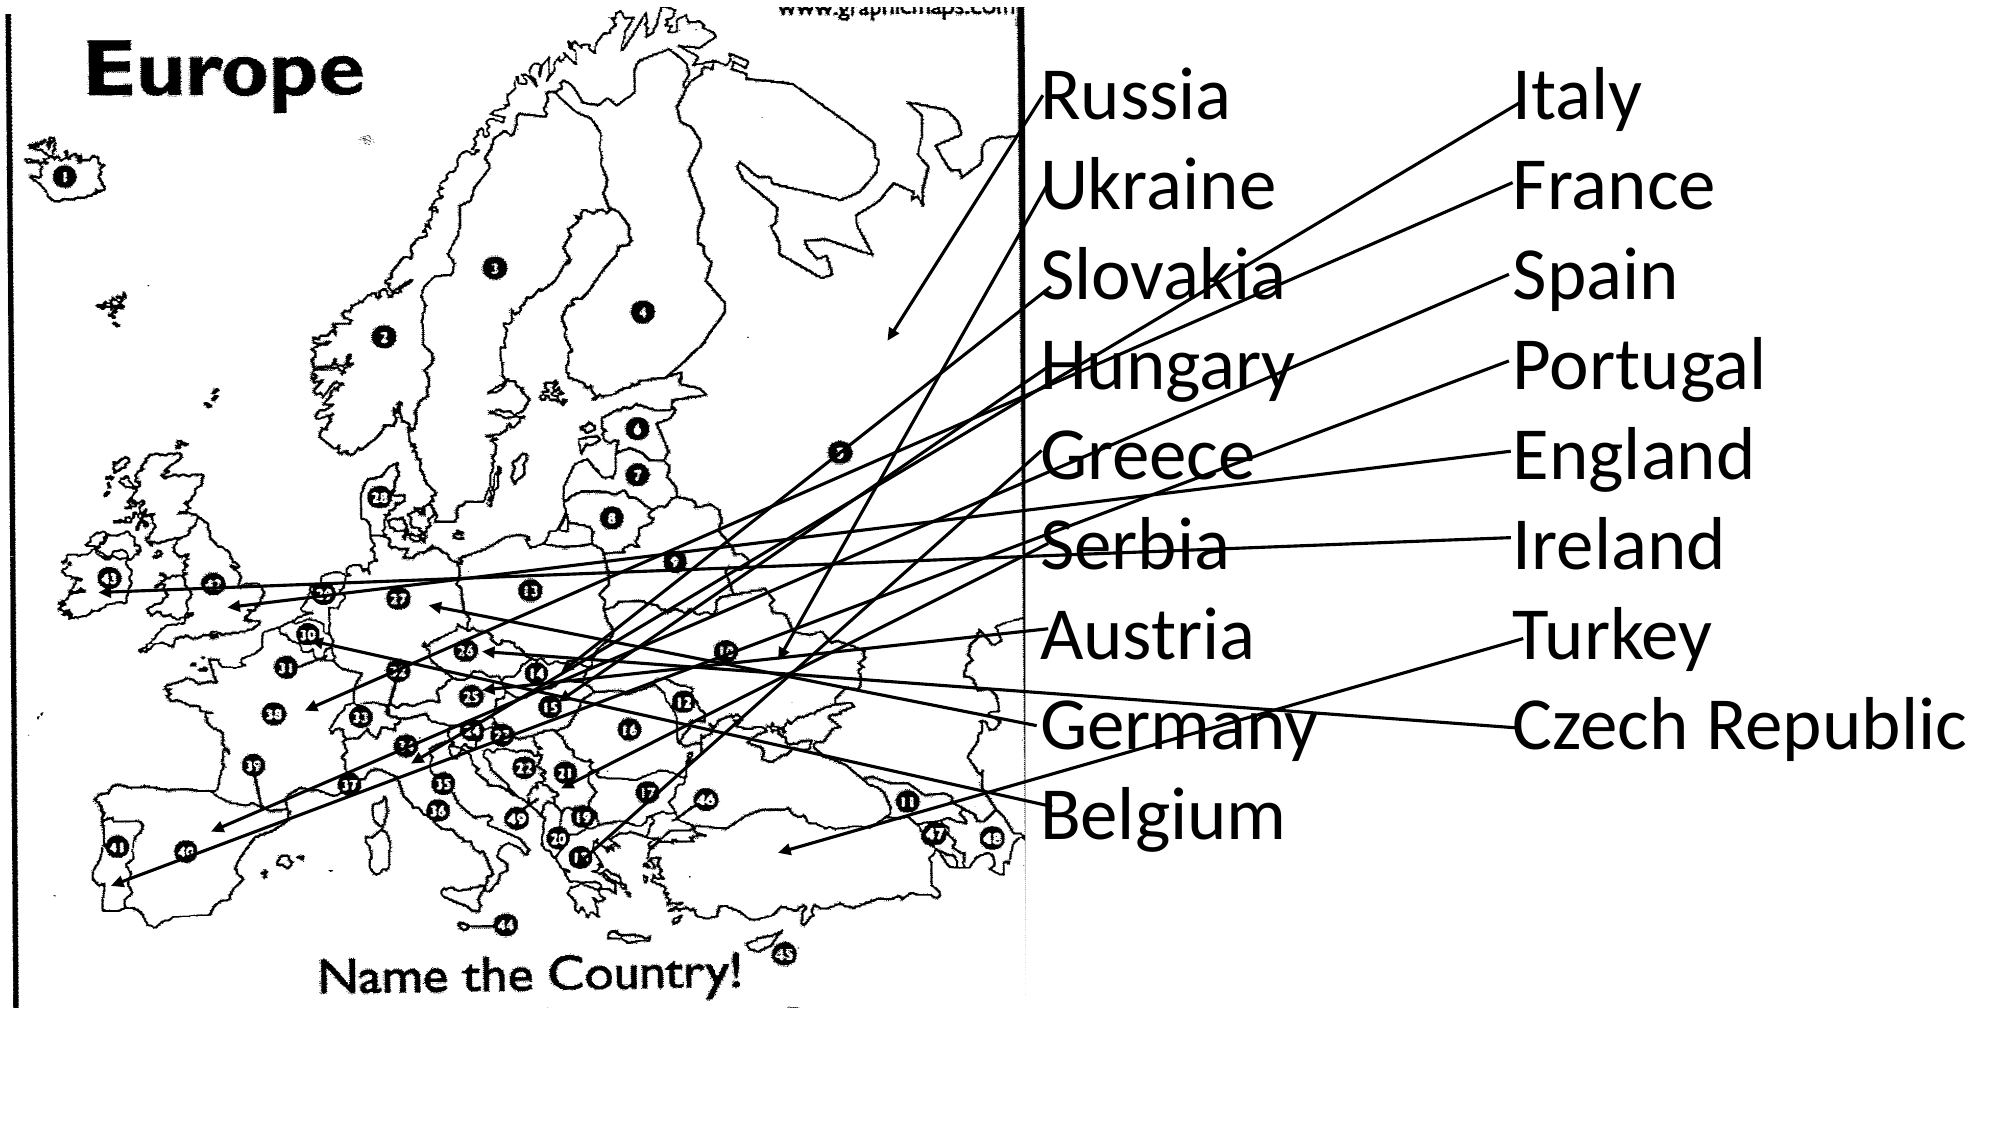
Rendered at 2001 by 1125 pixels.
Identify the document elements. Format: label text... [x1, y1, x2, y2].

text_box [304, 182, 1513, 638]
picture [5, 7, 1026, 1008]
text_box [482, 651, 1515, 728]
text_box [111, 593, 1509, 886]
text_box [111, 360, 1509, 537]
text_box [98, 537, 1511, 593]
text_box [211, 274, 1509, 360]
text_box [227, 451, 1511, 537]
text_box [887, 95, 1043, 101]
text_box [778, 638, 1524, 853]
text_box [411, 101, 1522, 638]
text_box Russia Ukraine Slovakia Hungary Greece Serbia Austria Germany Belgium Italy France Spain Portugal England Ireland Turkey Czech Republic [1026, 37, 2000, 915]
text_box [227, 593, 1511, 608]
